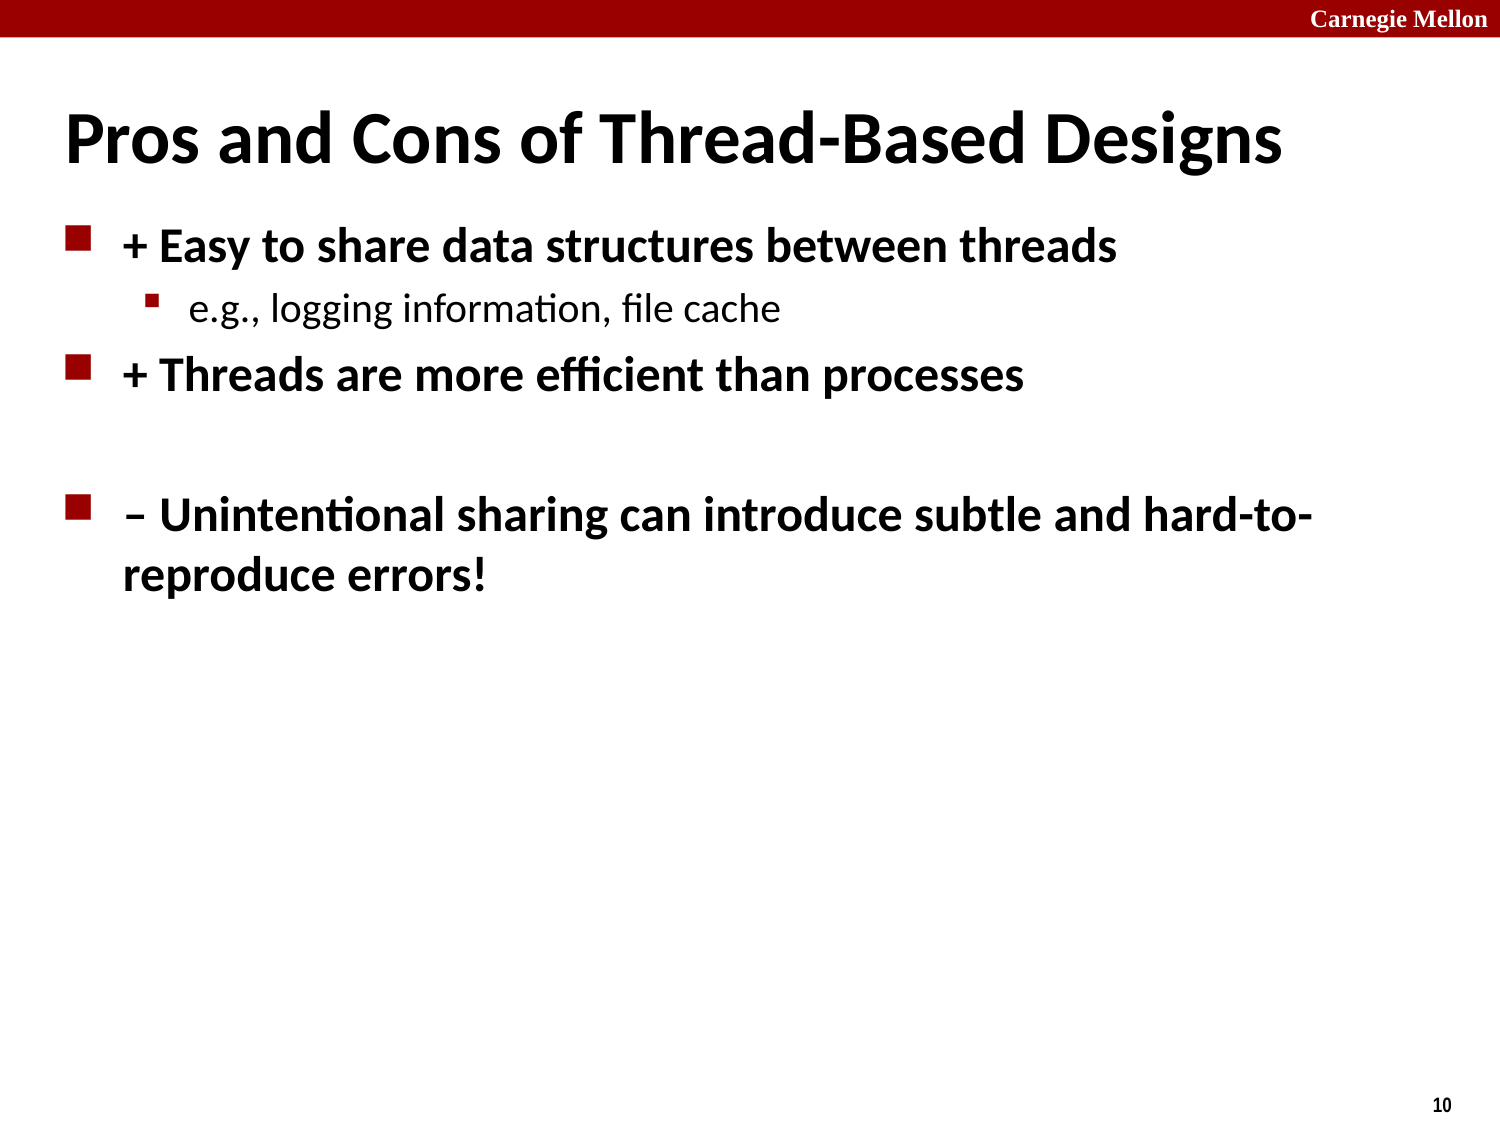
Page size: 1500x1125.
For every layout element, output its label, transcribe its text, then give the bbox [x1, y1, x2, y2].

title Pros and Cons of Thread-Based Designs [49, 71, 1442, 197]
list + Easy to share data structures between threads e.g., logging information, file cache + Threads are more efficient than processes – Unintentional sharing can introduce subtle and hard-to-reproduce errors! [51, 205, 1415, 1063]
